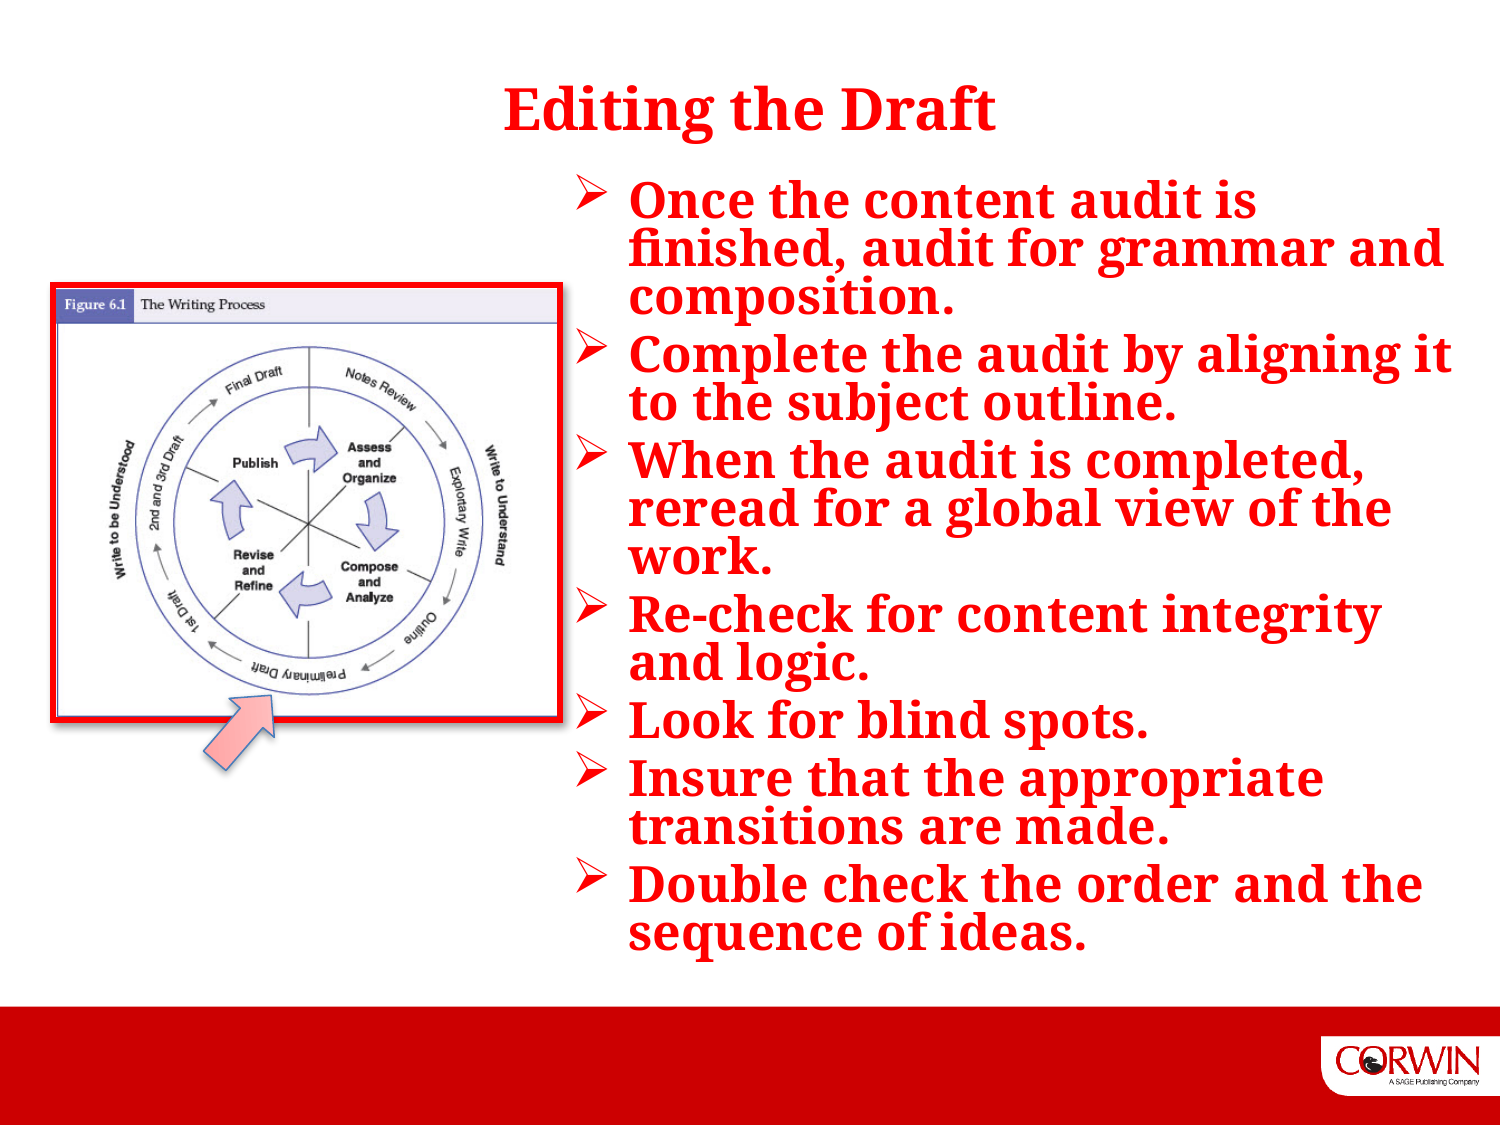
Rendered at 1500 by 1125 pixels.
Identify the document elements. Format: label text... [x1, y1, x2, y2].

text_box [202, 726, 276, 772]
list Once the content audit is finished, audit for grammar and composition. Complete the audit by aligning it to the subject outline. When the audit is completed, reread for a global view of the work. Re-check for content integrity and logic. Look for blind spots. Insure that the appropriate transitions are made. Double check the order and the sequence of ideas. [557, 173, 1468, 940]
title Editing the Draft [75, 45, 1425, 170]
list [55, 288, 558, 718]
picture [0, 0, 1500, 1125]
